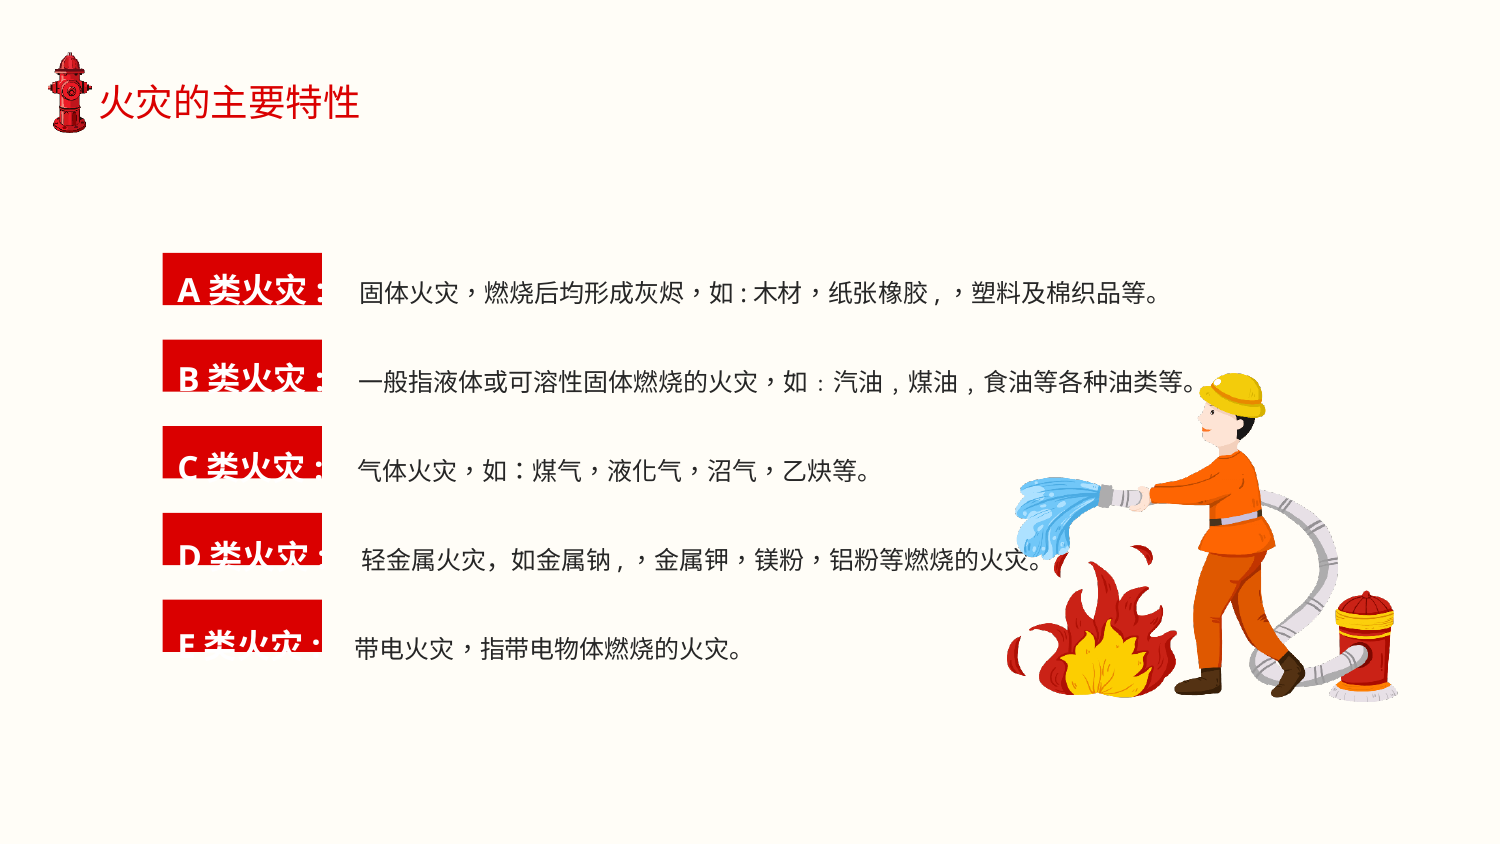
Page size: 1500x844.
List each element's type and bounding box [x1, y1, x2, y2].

text_box [162, 221, 1292, 675]
picture [1003, 343, 1400, 741]
picture [37, 46, 102, 137]
